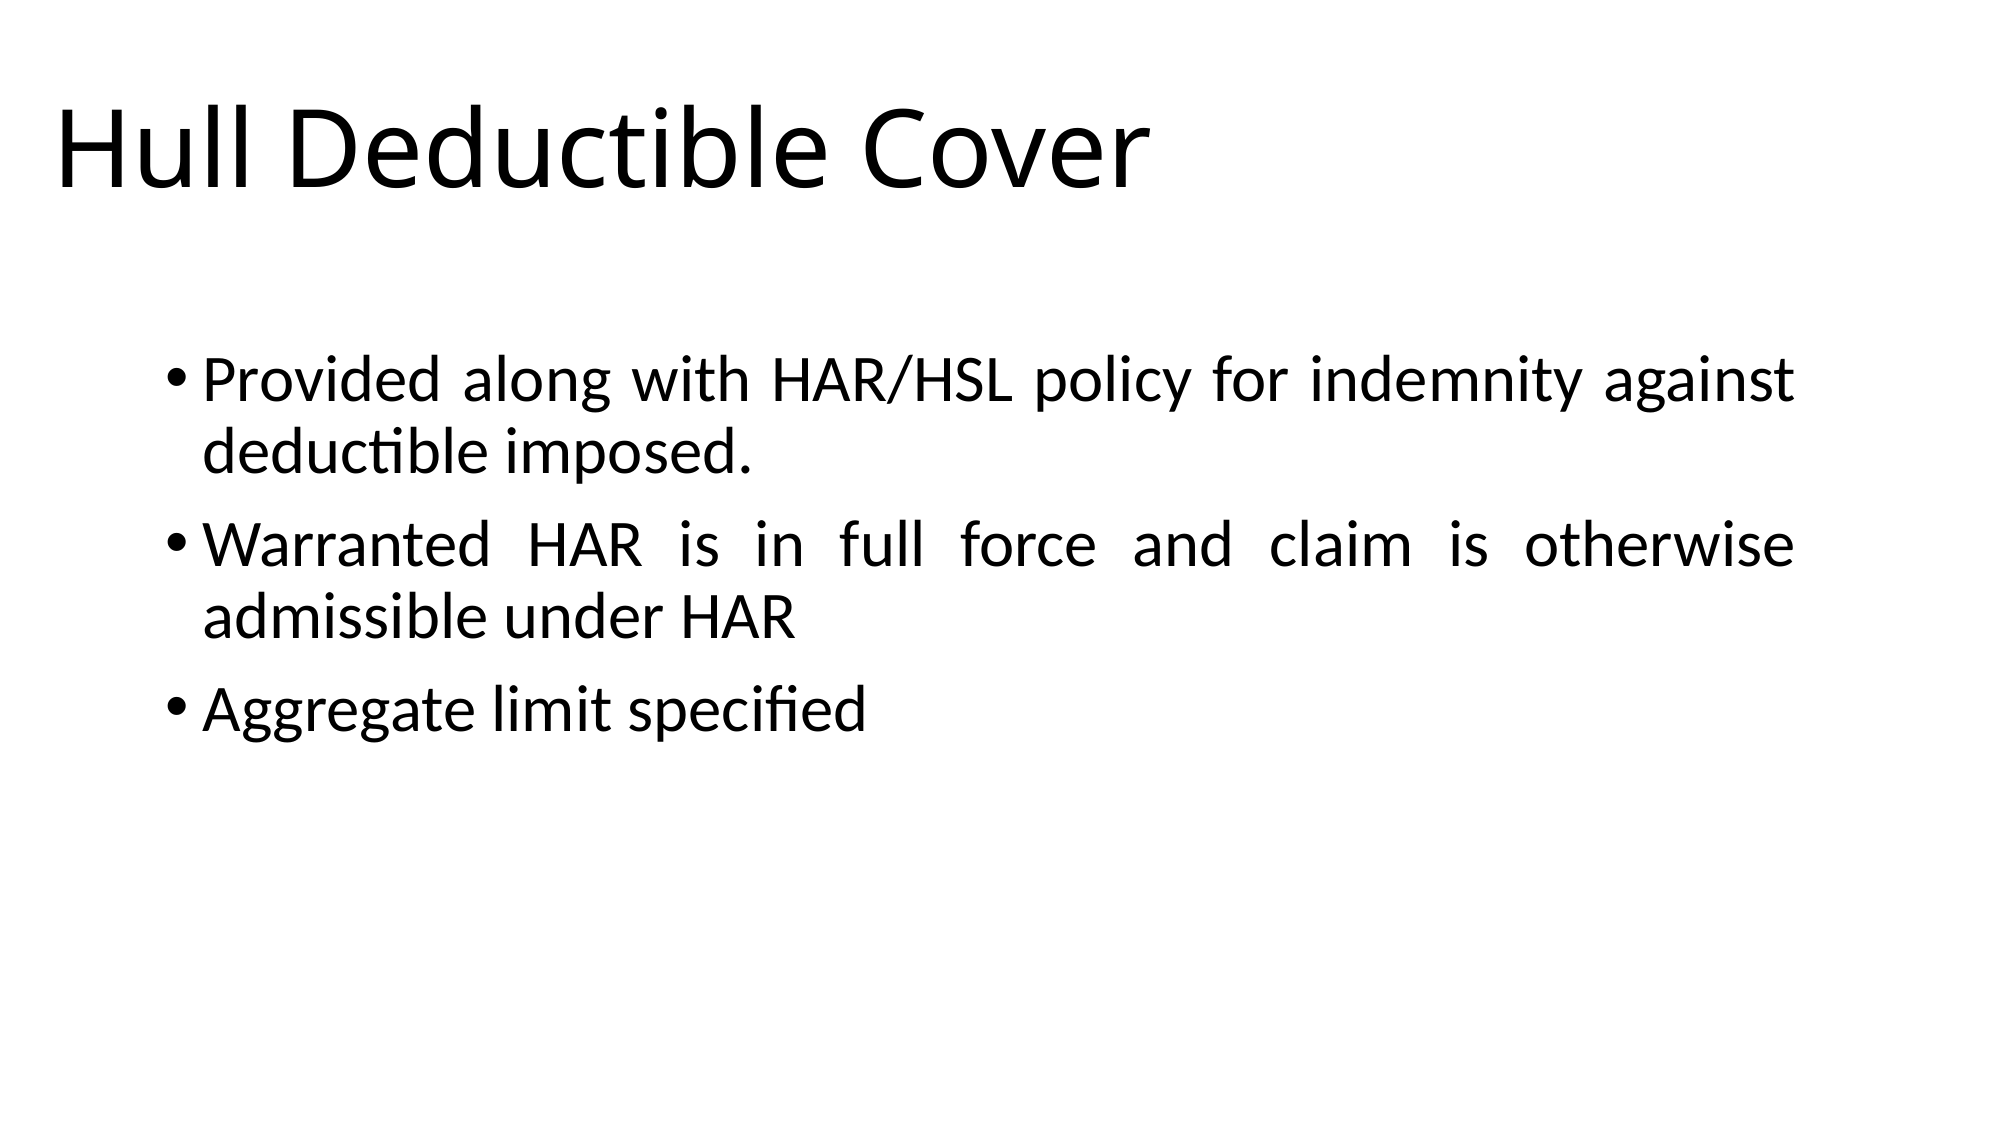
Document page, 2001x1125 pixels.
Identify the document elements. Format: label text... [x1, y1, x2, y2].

title Hull Deductible Cover [37, 37, 1581, 268]
list Provided along with HAR/HSL policy for indemnity against deductible imposed. Warranted HAR is in full force and claim is otherwise admissible under HAR Aggregate limit specified [150, 336, 1813, 788]
